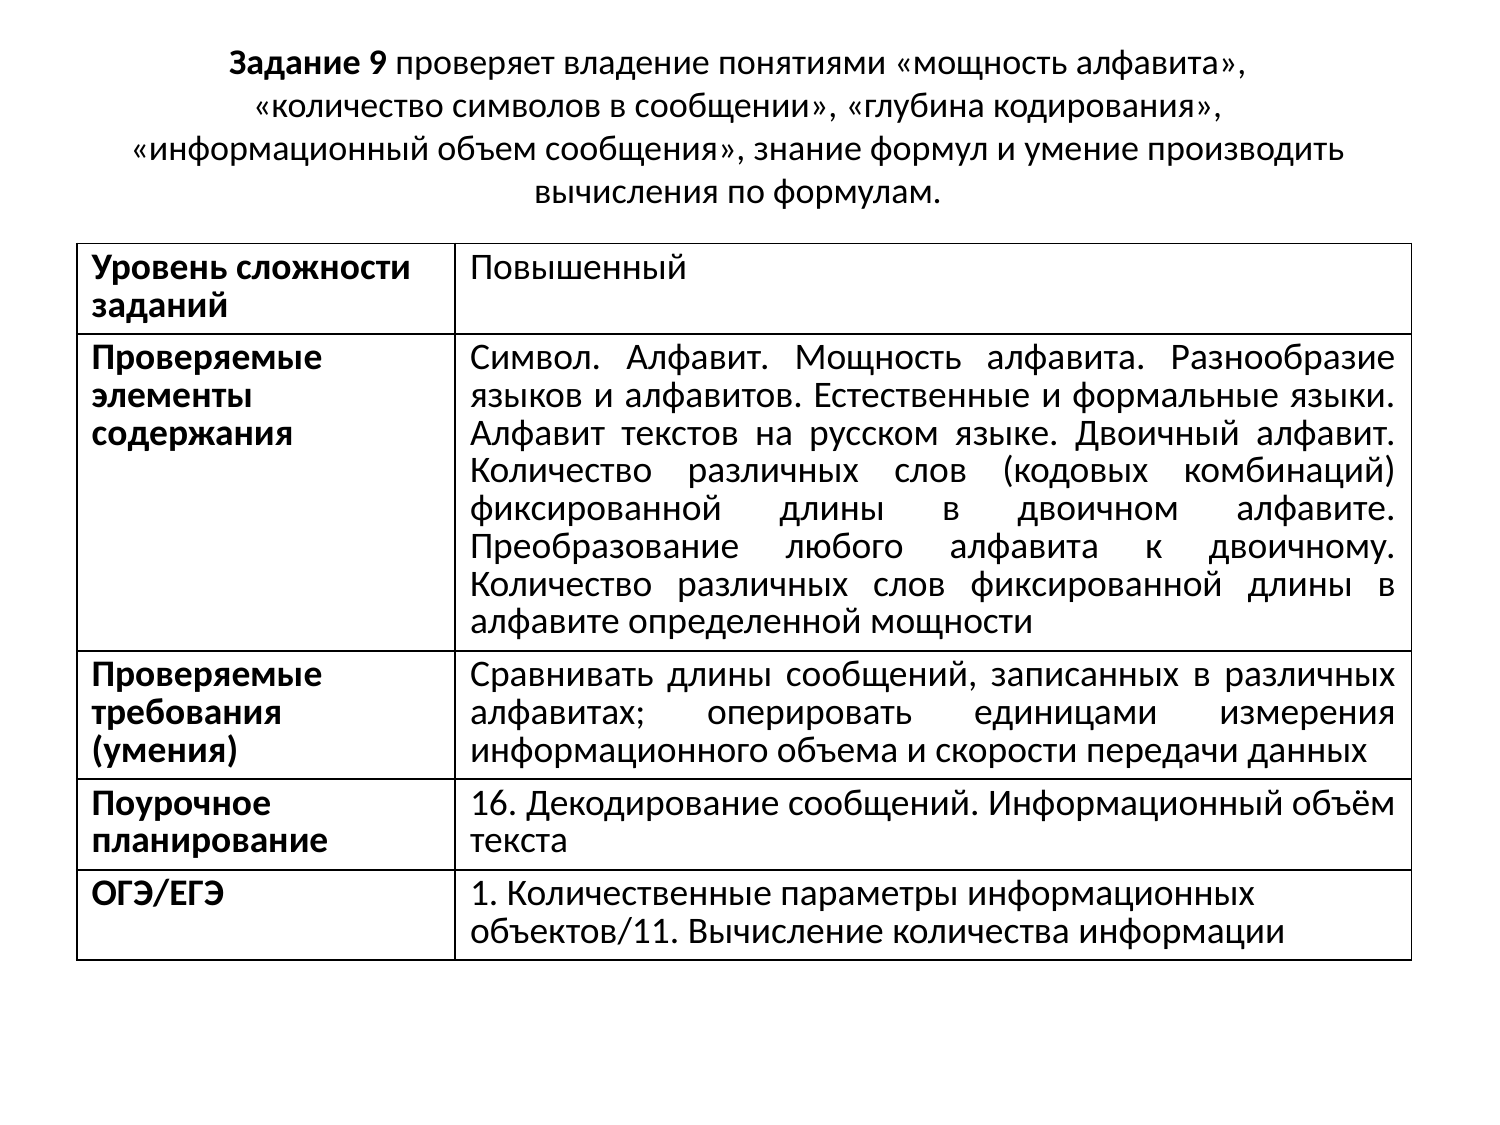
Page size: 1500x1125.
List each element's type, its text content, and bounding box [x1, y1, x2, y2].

title Задание 9 проверяет владение понятиями «мощность алфавита», «количество символов в сообщении», «глубина кодирования», «информационный объем сообщения», знание формул и умение производить вычисления по формулам. [41, 30, 1436, 219]
table_cell Сравнивать длины сообщений, записанных в различных алфавитах; оперировать единицами измерения информационного объема и скорости передачи данных [456, 652, 1411, 778]
table_cell Поурочное планирование [78, 780, 454, 869]
table_cell Проверяемые элементы содержания [78, 335, 454, 650]
table_header Повышенный [456, 244, 1411, 333]
table_cell ОГЭ/ЕГЭ [78, 871, 454, 959]
table_header Уровень сложности заданий [78, 244, 454, 333]
table_cell Символ. Алфавит. Мощность алфавита. Разнообразие языков и алфавитов. Естественные и формальные языки. Алфавит текстов на русском языке. Двоичный алфавит. Количество различных слов (кодовых комбинаций) фиксированной длины в двоичном алфавите. Преобразование любого алфавита к двоичному. Количество различных слов фиксированной длины в алфавите определенной мощности [456, 335, 1411, 650]
table_cell 1. Количественные параметры информационных объектов/11. Вычисление количества информации [456, 871, 1411, 959]
table_cell 16. Декодирование сообщений. Информационный объём текста [456, 780, 1411, 869]
table_cell Проверяемые требования (умения) [78, 652, 454, 778]
